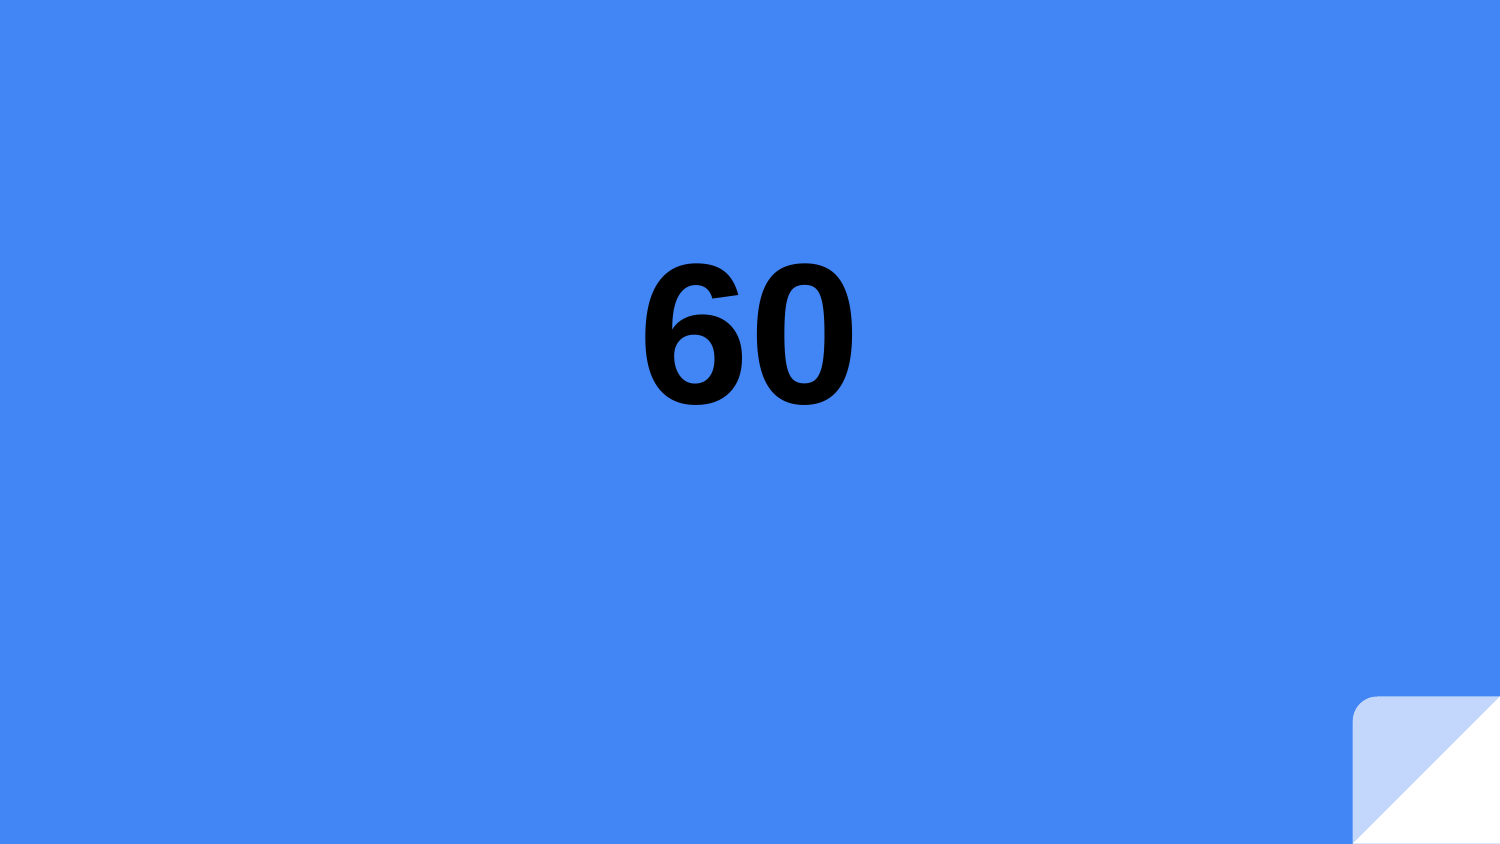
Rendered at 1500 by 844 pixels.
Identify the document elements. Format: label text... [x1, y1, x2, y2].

title 60 [51, 207, 1449, 459]
